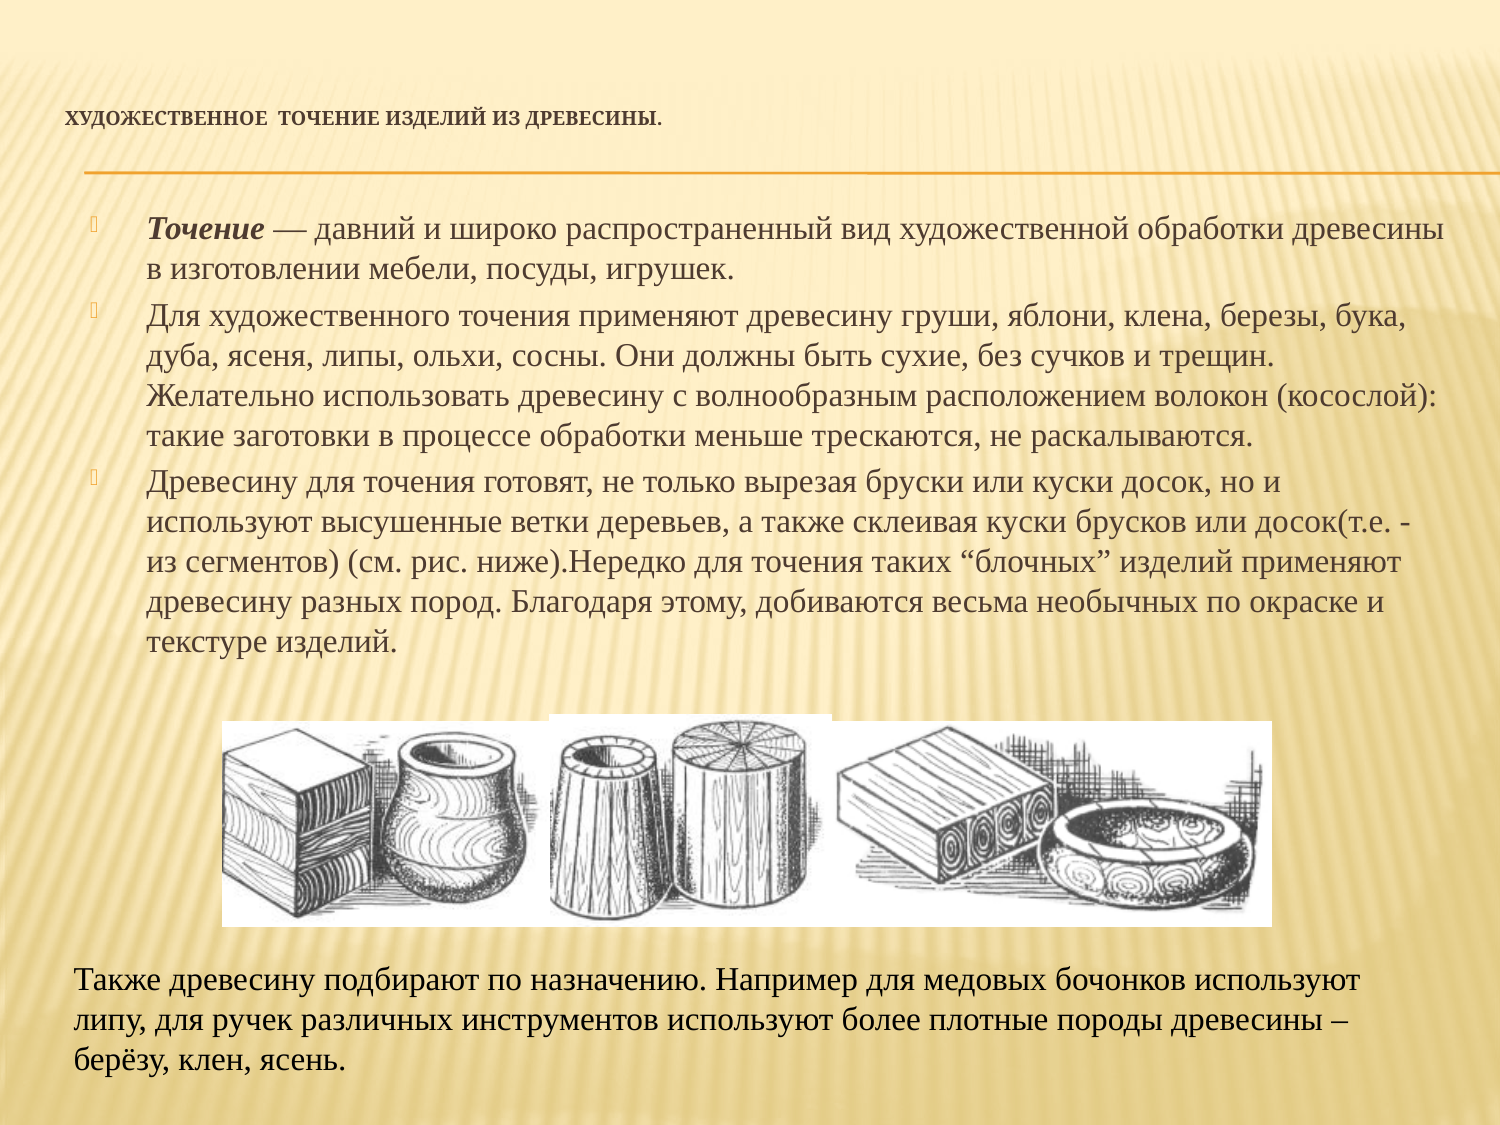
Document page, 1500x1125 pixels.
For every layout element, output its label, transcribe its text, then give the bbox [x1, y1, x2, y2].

title Художественное точение изделий из древесины. [50, 75, 1475, 176]
text_box Также древесину подбирают по назначению. Например для медовых бочонков используют липу, для ручек различных инструментов используют более плотные породы древесины – берёзу, клен, ясень. [58, 949, 1430, 1085]
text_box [222, 714, 1272, 927]
list Точение — давний и широко распространенный вид художественной обработки древесины в изготовлении мебели, посуды, игрушек. Для художественного точения применяют древесину груши, яблони, клена, березы, бука, дуба, ясеня, липы, ольхи, сосны. Они должны быть сухие, без сучков и трещин. Желательно использовать древесину с волнообразным расположением волокон (косослой): такие заготовки в процессе обработки меньше трескаются, не раскалываются. Древесину для точения готовят, не только вырезая бруски или куски досок, но и используют высушенные ветки деревьев, а также склеивая куски брусков или досок(т.е. - из сегментов) (см. рис. ниже).Нередко для точения таких “блочных” изделий применяют древесину разных пород. Благодаря этому, добиваются весьма необычных по окраске и текстуре изделий. [74, 198, 1466, 727]
